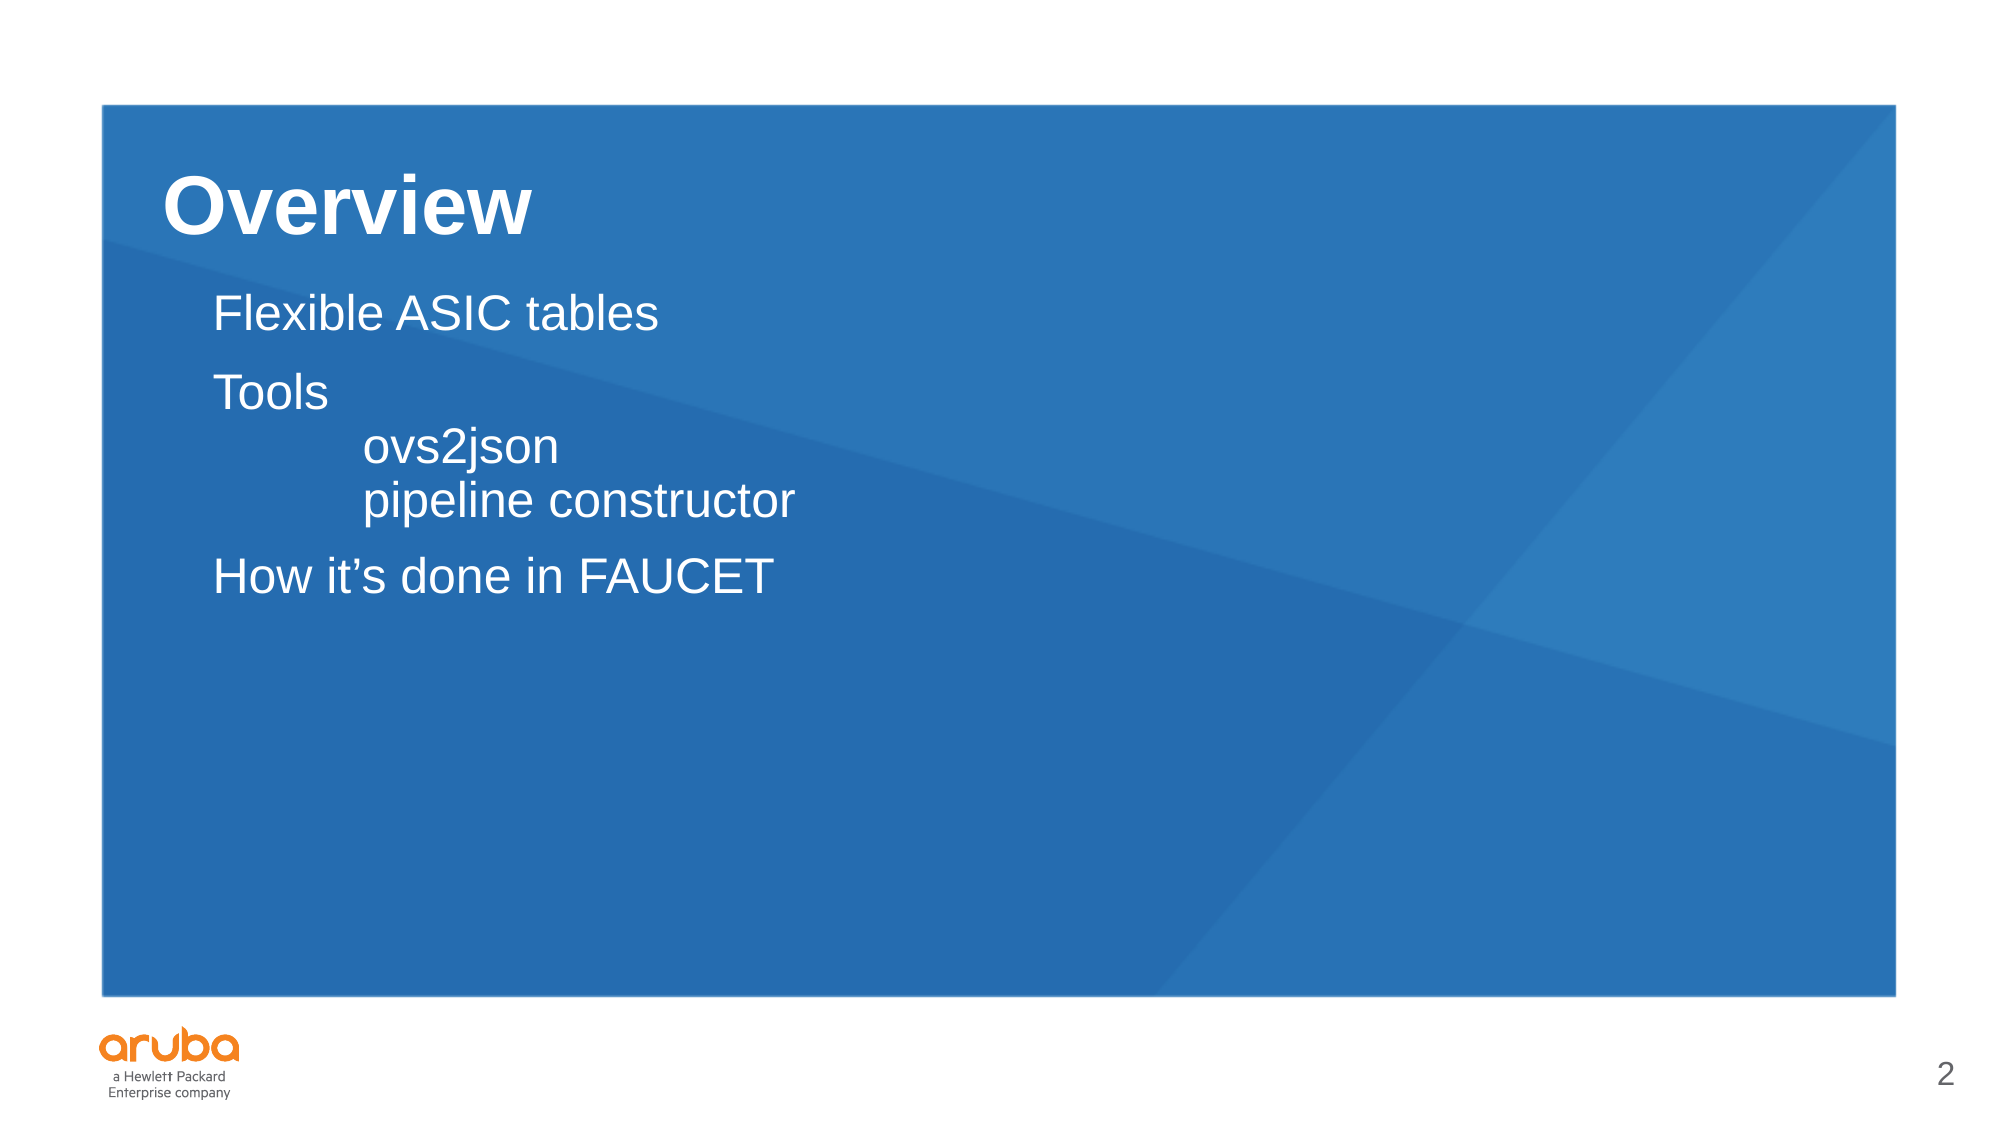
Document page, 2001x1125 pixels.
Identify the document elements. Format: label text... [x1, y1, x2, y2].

list Flexible ASIC tables Tools ovs2json pipeline constructor How it’s done in FAUCET [212, 287, 1563, 738]
title Overview [162, 162, 1512, 262]
picture [0, 0, 2001, 1125]
